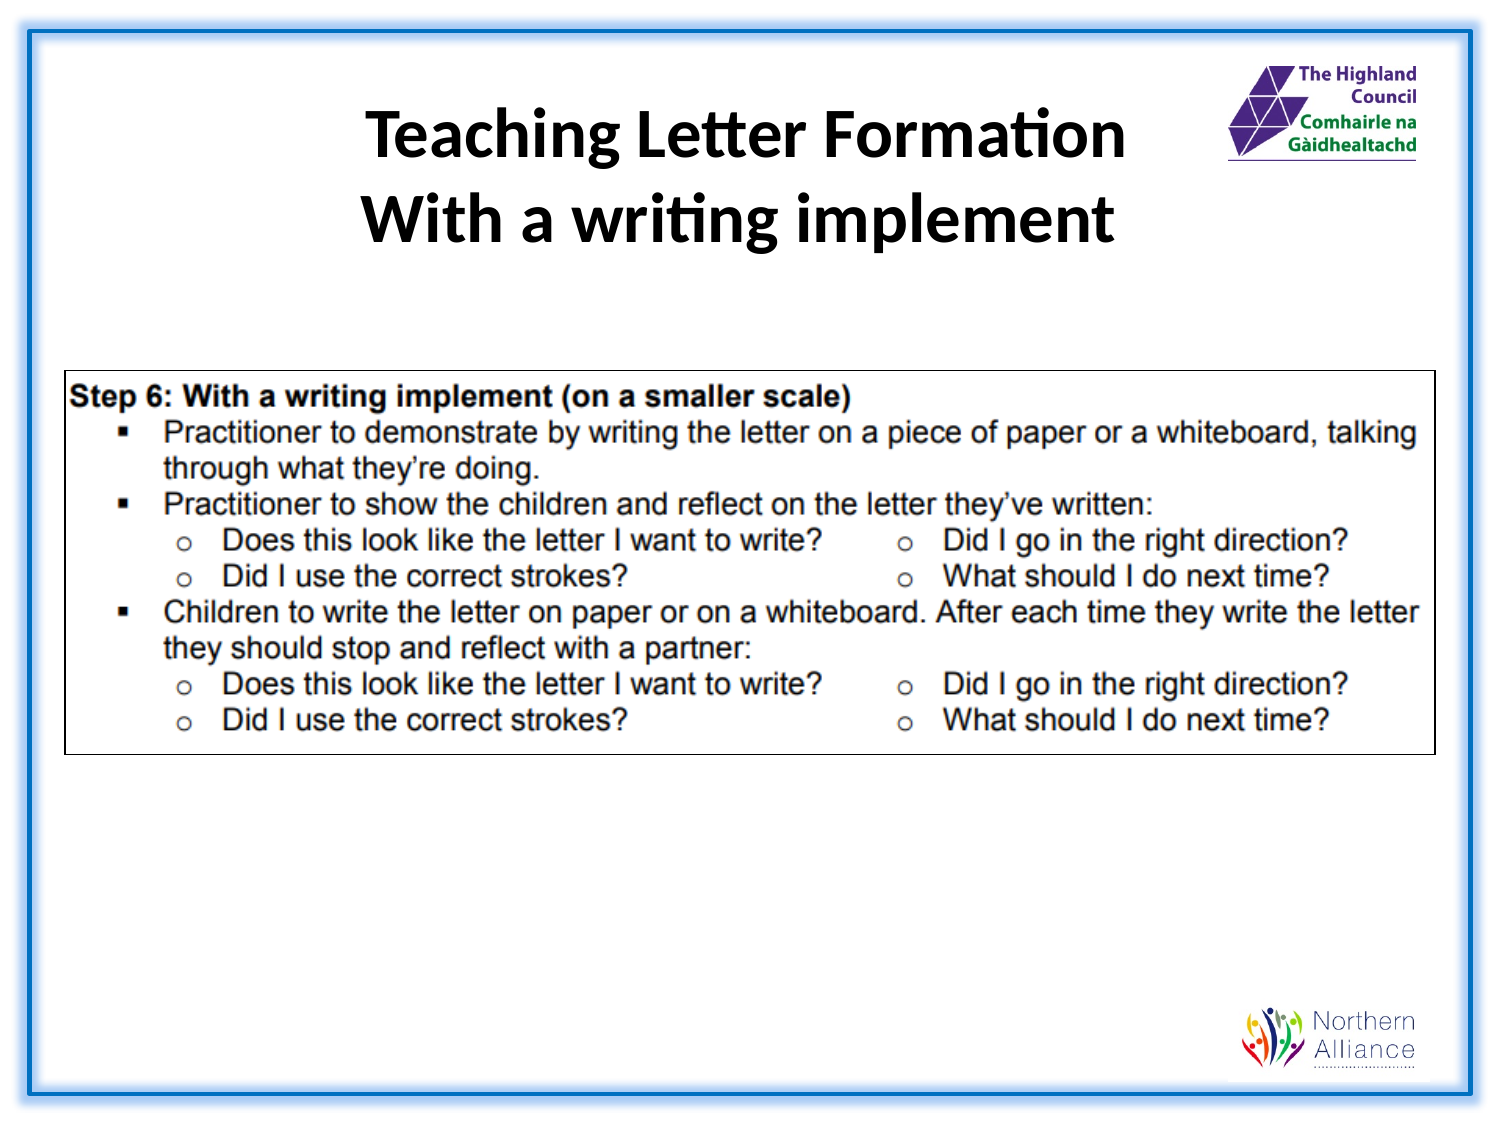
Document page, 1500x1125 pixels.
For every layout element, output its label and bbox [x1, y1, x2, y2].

text_box [27, 29, 1473, 1096]
picture [1227, 987, 1430, 1082]
picture [1227, 66, 1416, 162]
picture [65, 370, 1435, 755]
